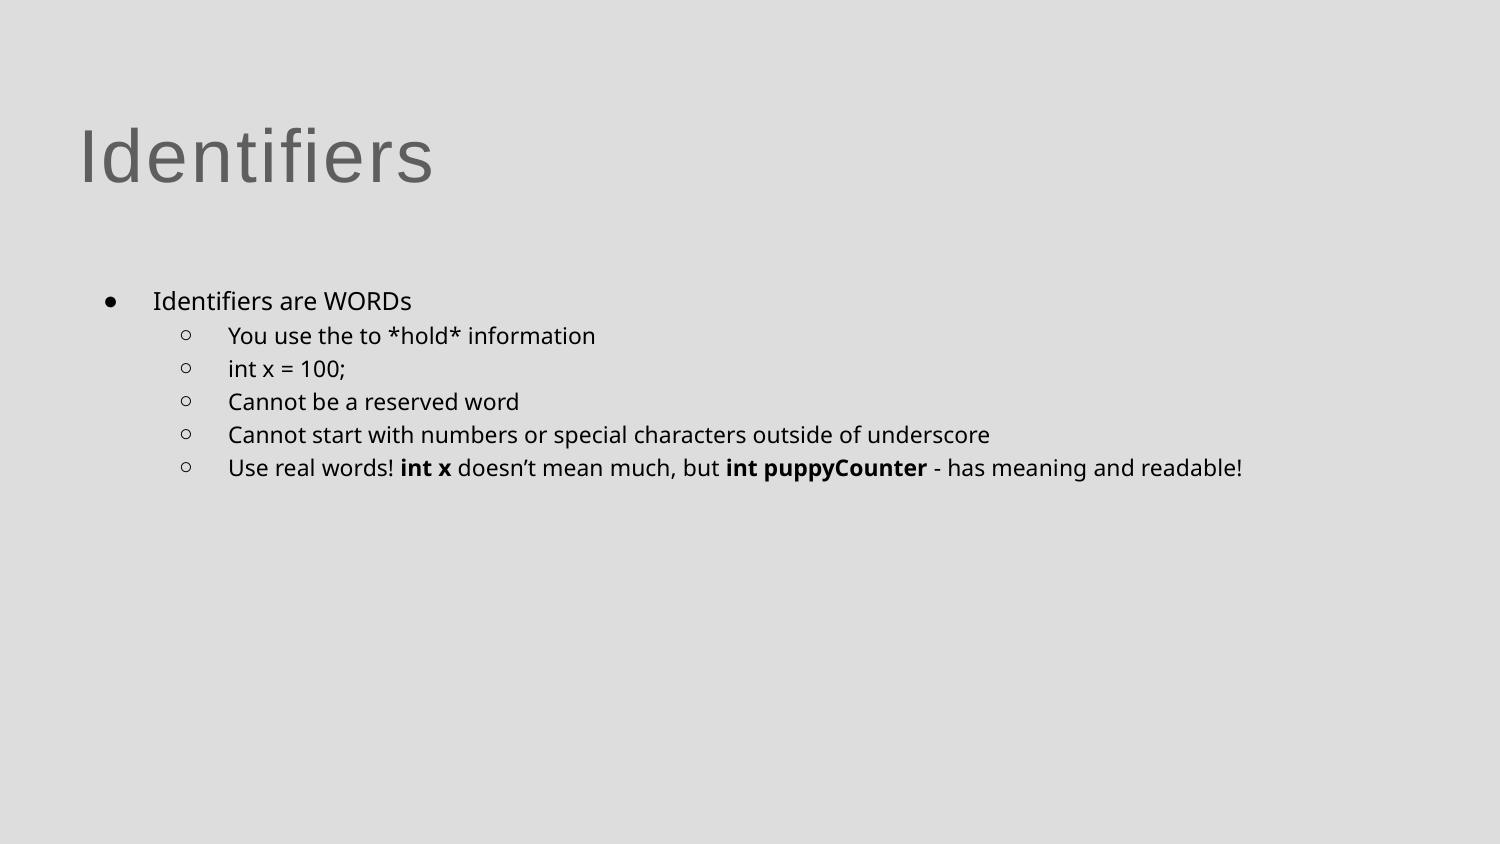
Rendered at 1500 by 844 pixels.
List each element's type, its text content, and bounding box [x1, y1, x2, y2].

list Identifiers are WORDs You use the to *hold* information int x = 100; Cannot be a reserved word Cannot start with numbers or special characters outside of underscore Use real words! int x doesn’t mean much, but int puppyCounter - has meaning and readable! [68, 270, 1432, 733]
title Identifiers [66, 96, 1434, 211]
